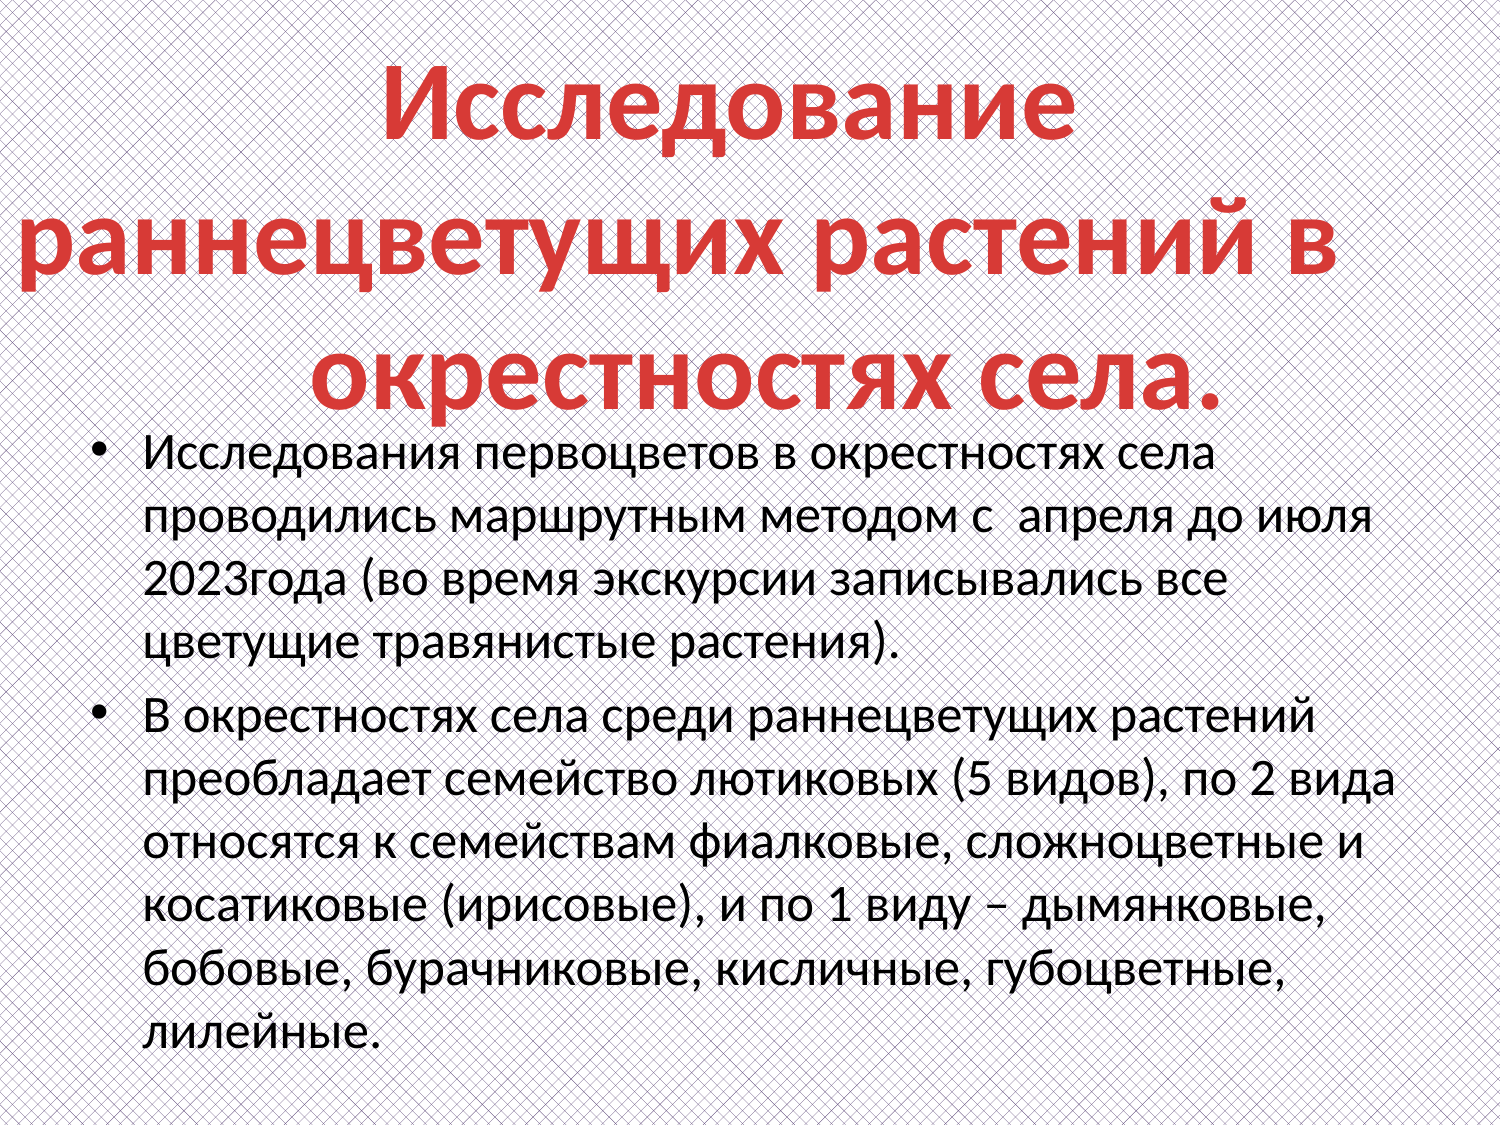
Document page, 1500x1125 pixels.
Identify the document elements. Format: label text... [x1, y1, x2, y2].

text_box Исследование раннецветущих растений в окрестностях села. [0, 19, 1459, 440]
list Исследования первоцветов в окрестностях села проводились маршрутным методом с апреля до июля 2023года (во время экскурсии записывались все цветущие травянистые растения). В окрестностях села среди раннецветущих растений преобладает семейство лютиковых (5 видов), по 2 вида относятся к семействам фиалковые, сложноцветные и косатиковые (ирисовые), и по 1 виду – дымянковые, бобовые, бурачниковые, кисличные, губоцветные, лилейные. [75, 440, 1436, 1071]
